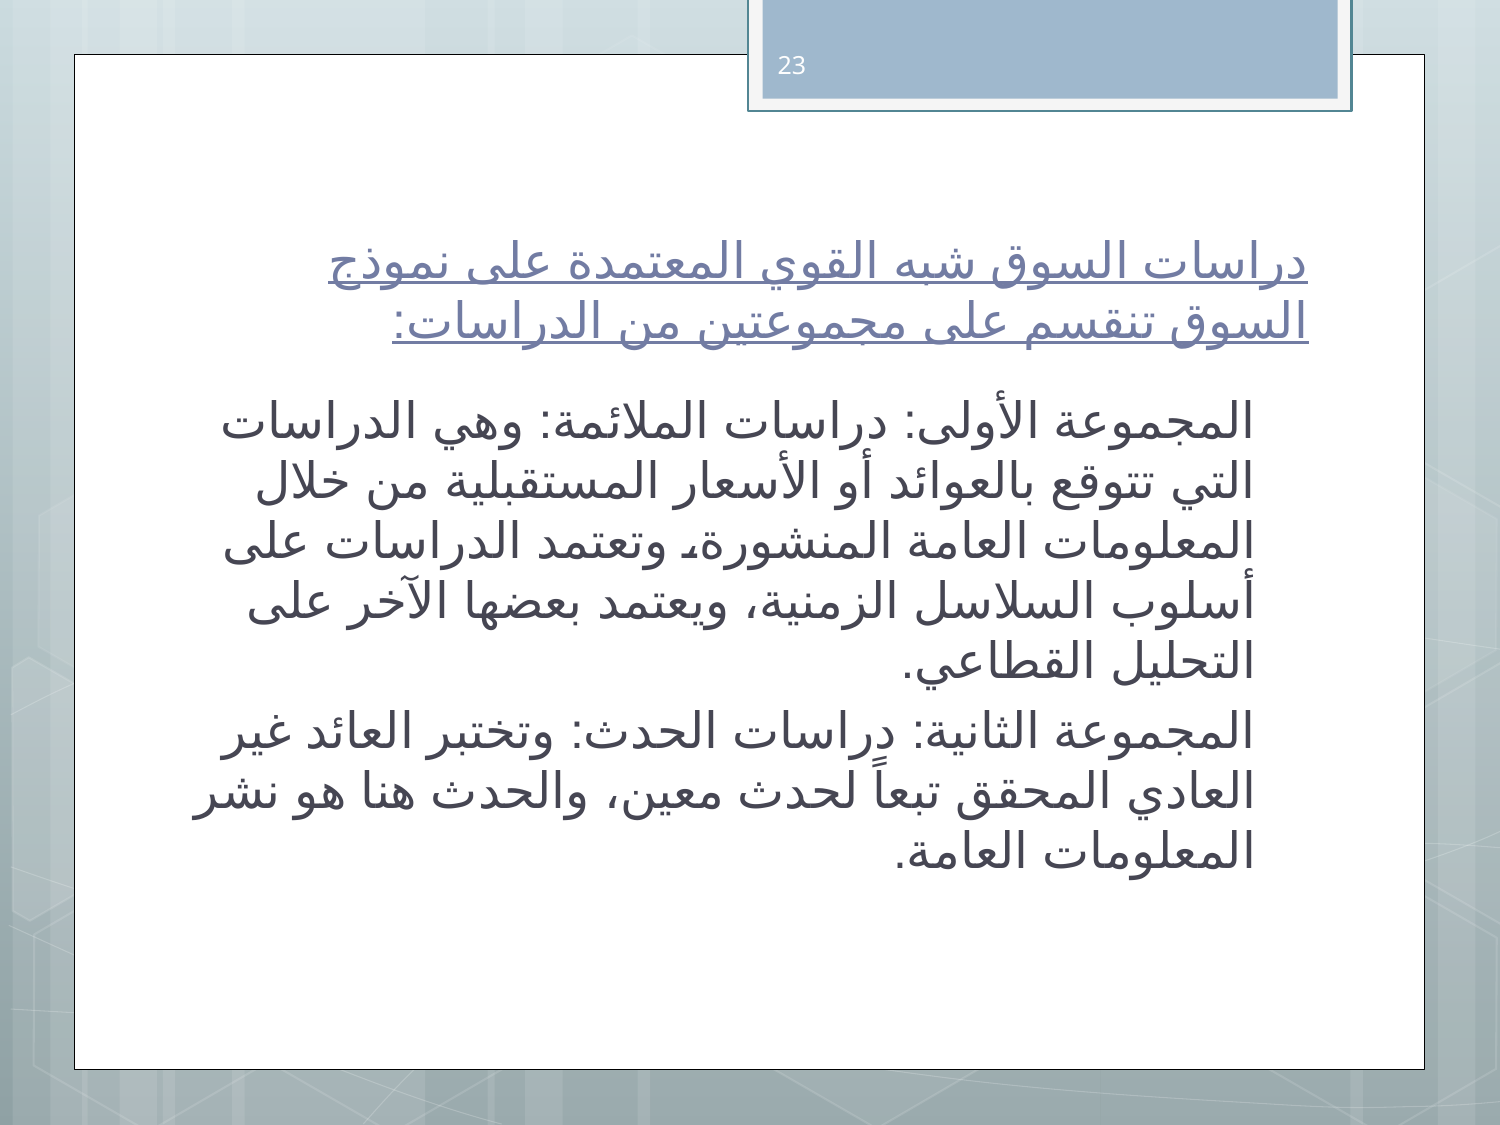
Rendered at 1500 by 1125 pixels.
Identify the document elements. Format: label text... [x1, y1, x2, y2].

slide_number 23 [762, 36, 982, 97]
list المجموعة الأولى: دراسات الملائمة: وهي الدراسات التي تتوقع بالعوائد أو الأسعار المستقبلية من خلال المعلومات العامة المنشورة، وتعتمد الدراسات على أسلوب السلاسل الزمنية، ويعتمد بعضها الآخر على التحليل القطاعي. المجموعة الثانية: دراسات الحدث: وتختبر العائد غير العادي المحقق تبعاً لحدث معين، والحدث هنا هو نشر المعلومات العامة. [171, 381, 1283, 957]
title دراسات السوق شبه القوي المعتمدة على نموذج السوق تنقسم على مجموعتين من الدراسات: [171, 168, 1324, 357]
